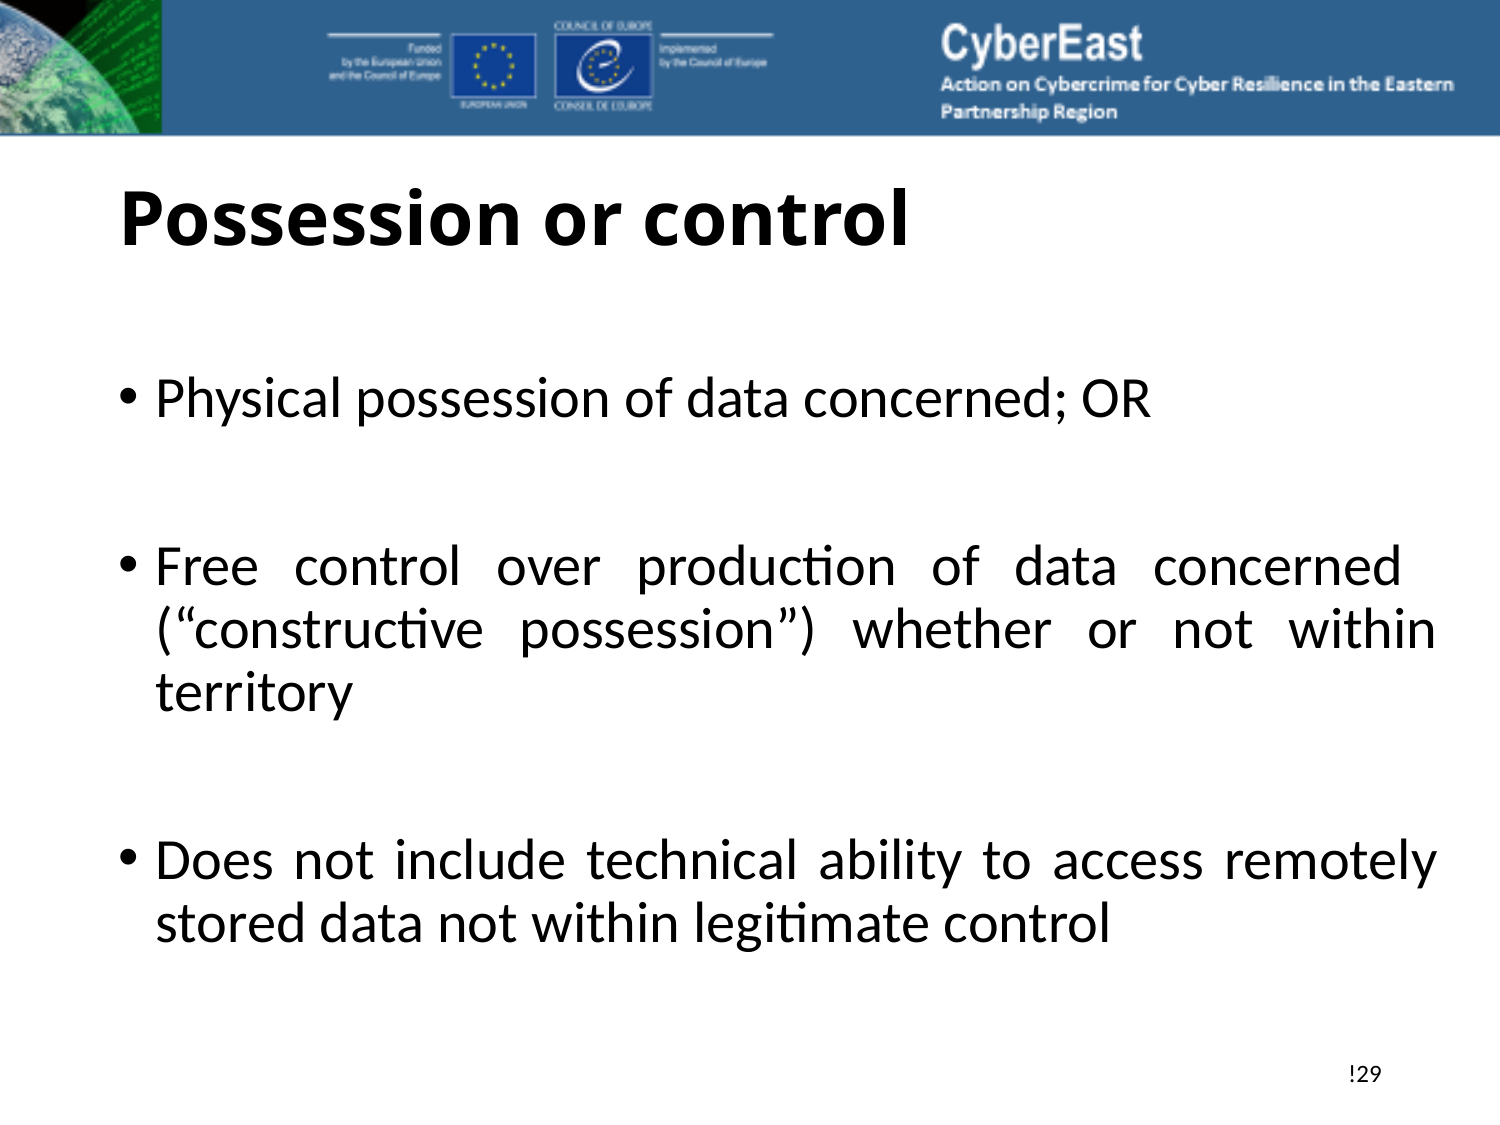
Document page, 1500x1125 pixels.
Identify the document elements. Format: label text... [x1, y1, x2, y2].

slide_number !29 [1059, 1042, 1397, 1103]
title Possession or control [103, 112, 1397, 331]
picture [0, 0, 1500, 1125]
list Physical possession of data concerned; OR Free control over production of data concerned (“constructive possession”) whether or not within territory Does not include technical ability to access remotely stored data not within legitimate control [103, 360, 1454, 1103]
